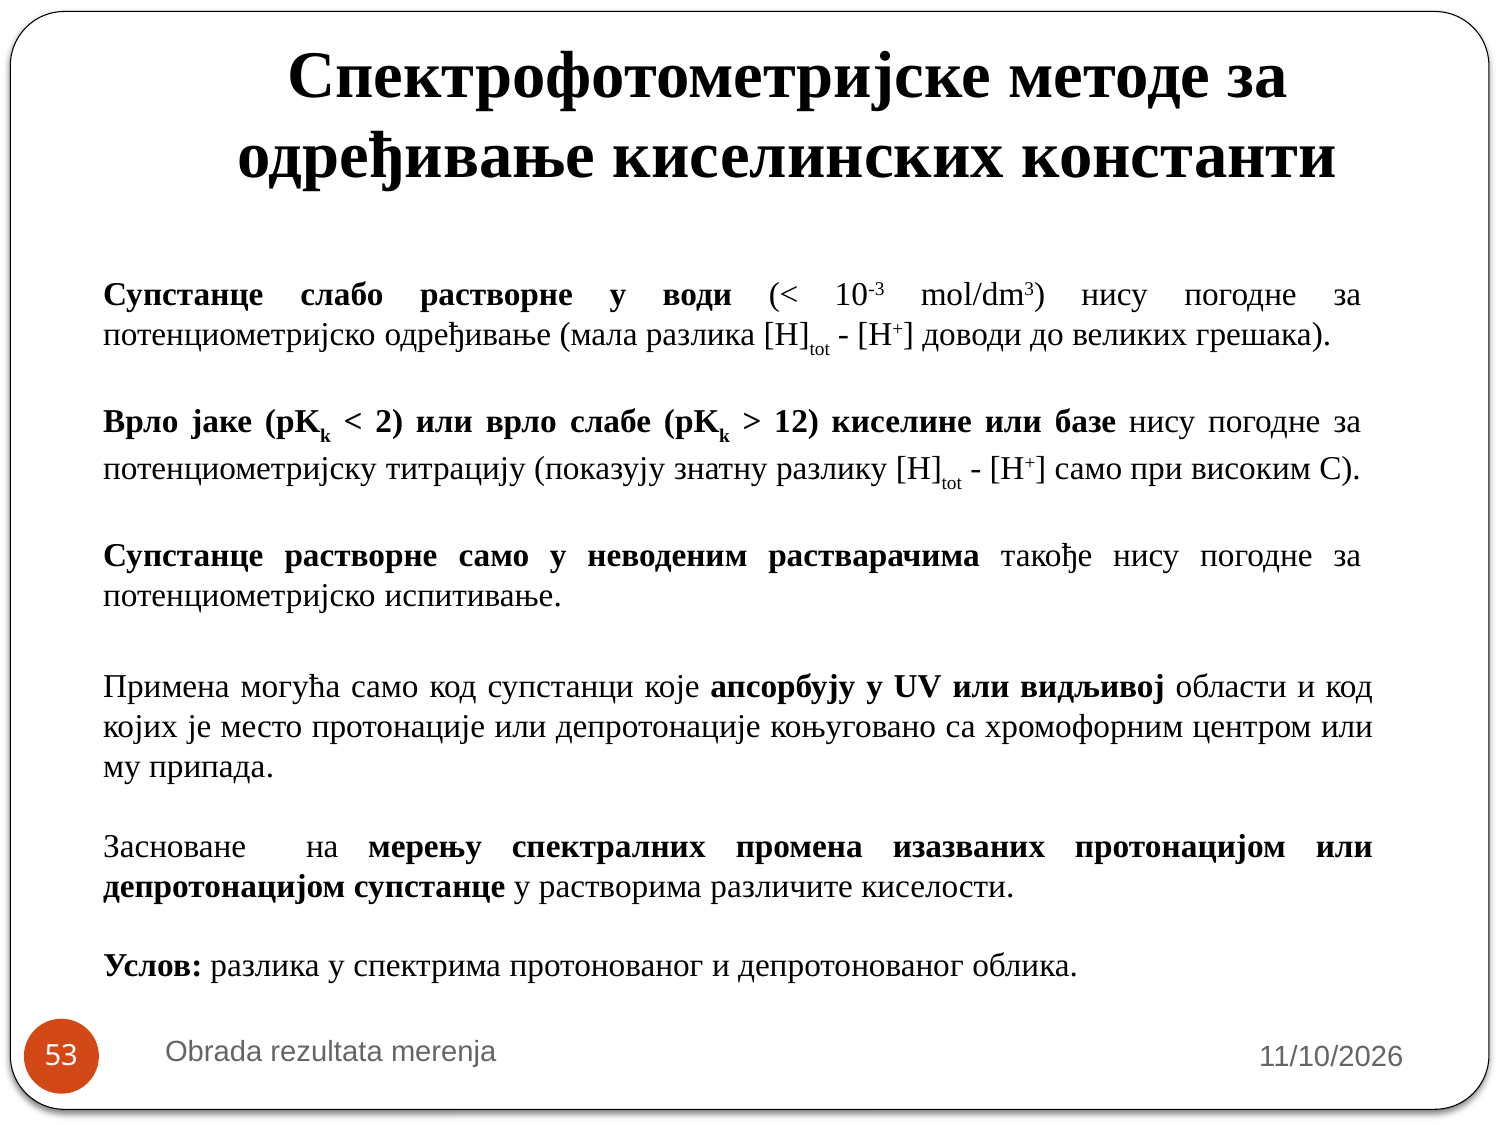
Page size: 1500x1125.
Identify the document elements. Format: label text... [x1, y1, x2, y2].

text_box Примена могућа само код супстанци које апсорбују у UV или видљивој области и код којих је место протонације или депротонације коњуговано са хромофорним центром или му припада. Засноване на мерењу спектралних промена изазваних протонацијом или депротонацијом супстанце у растворима различите киселости. Услов: разлика у спектрима протонованог и депротонованог облика. [88, 656, 1388, 991]
text_box Супстанце слабо растворне у води (< 10-3 mol/dm3) нису погодне за потенциометријско одређивање (мала разлика [H]tot - [H+] доводи до великих грешака). Врло јаке (pKk < 2) или врло слабе (pKk > 12) киселине или базе нису погодне за потенциометријску титрацију (показују знатну разлику [H]tot - [H+] само при високим C). Супстанце растворне само у неводеним растварачима такође нису погодне за потенциометријско испитивање. [88, 264, 1376, 621]
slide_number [1012, 1015, 1419, 1094]
title Спектрофотометријске методе за одређивање киселинских константи [149, 18, 1426, 206]
slide_number 53 [23, 1018, 99, 1094]
footer Obrada rezultata merenja [150, 1012, 800, 1088]
